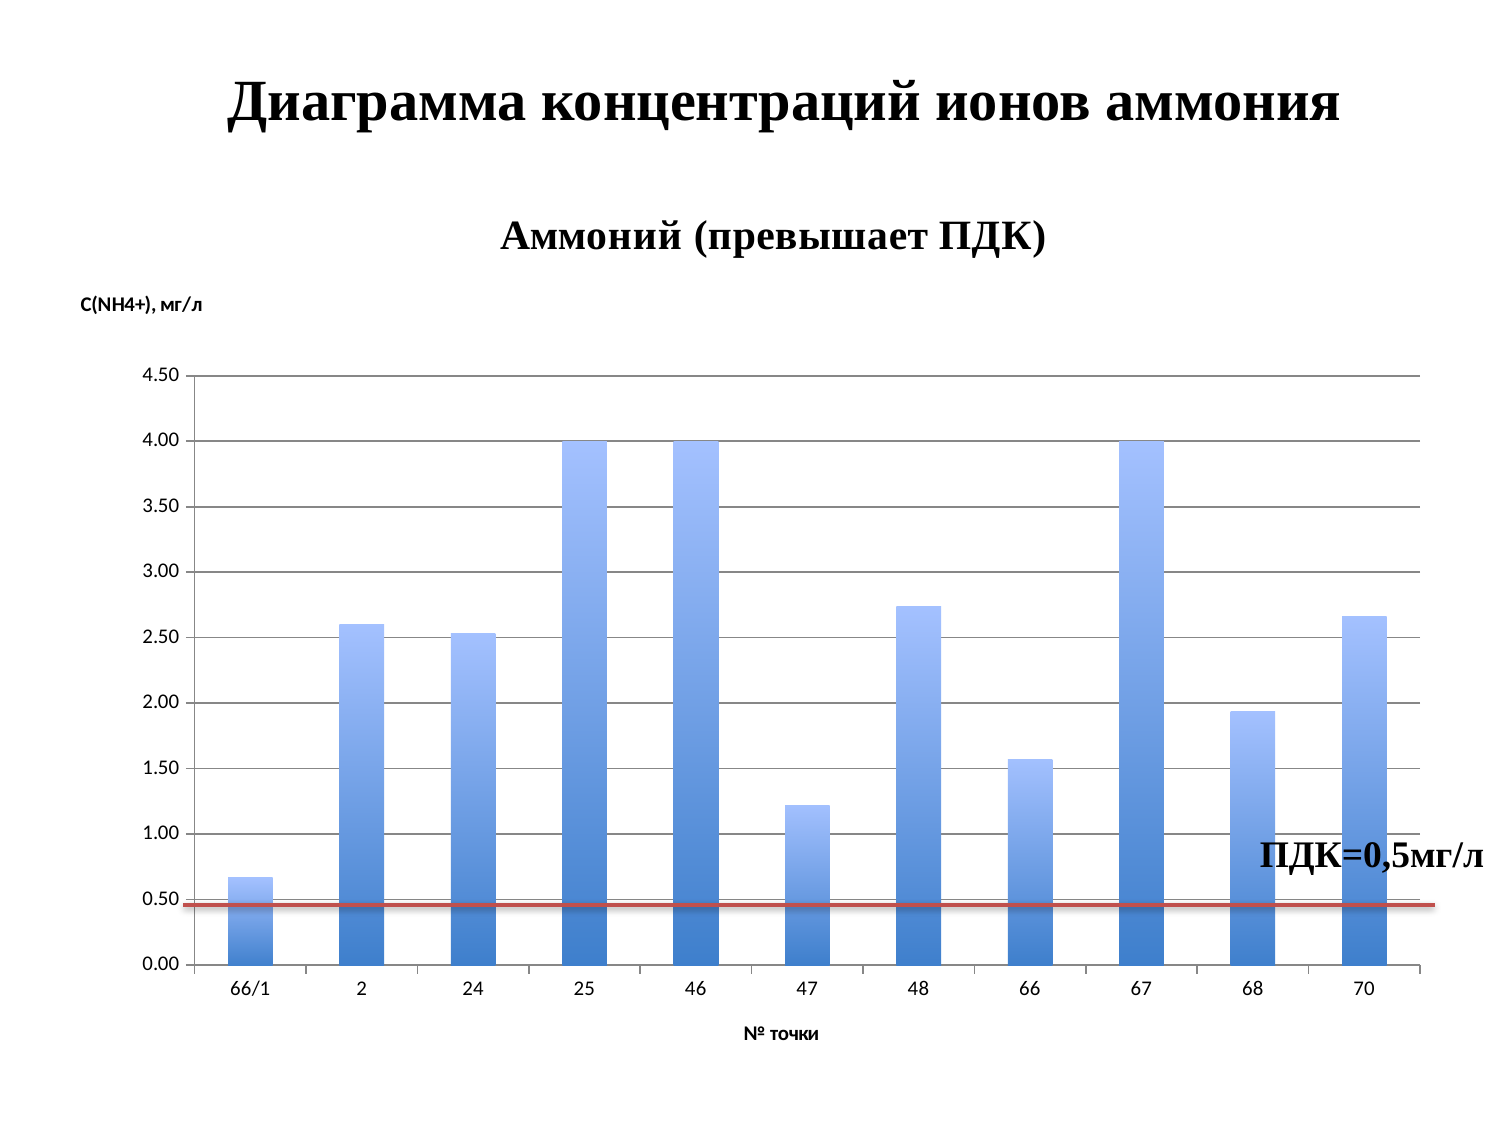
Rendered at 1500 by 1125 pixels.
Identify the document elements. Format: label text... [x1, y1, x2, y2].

text_box ПДК=0,5мг/л [1474, 822, 1500, 882]
chart [76, 172, 1471, 1102]
text_box Диаграмма концентраций ионов аммония [212, 54, 1357, 140]
